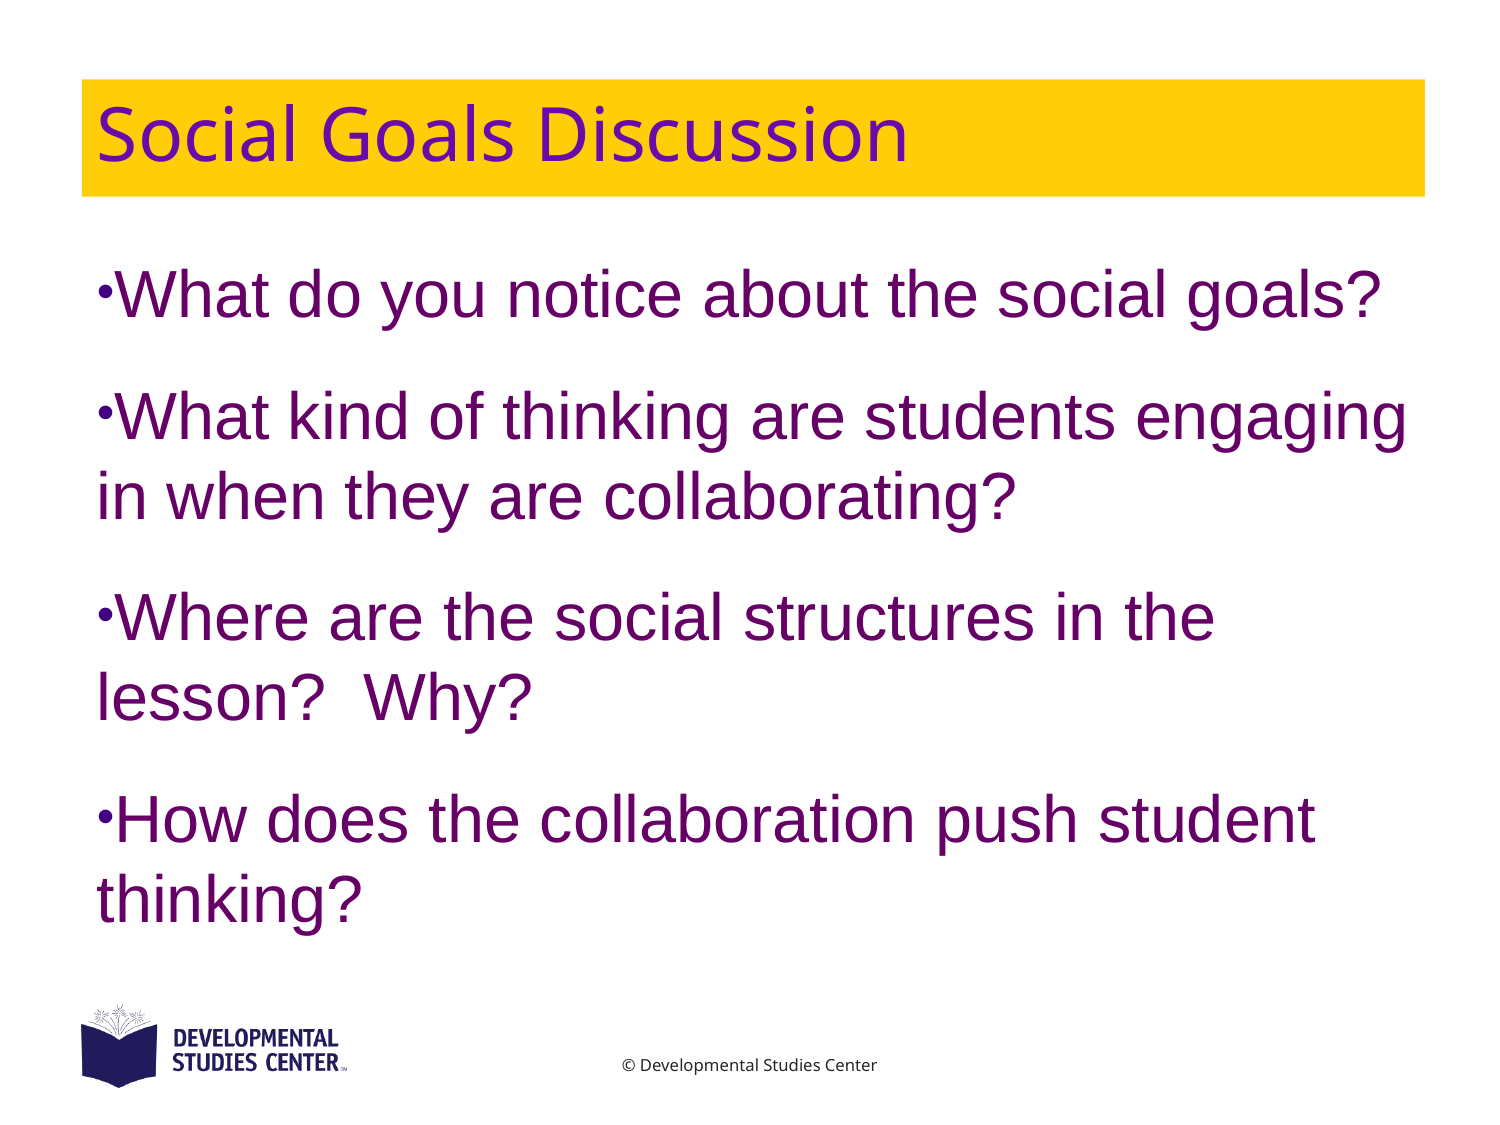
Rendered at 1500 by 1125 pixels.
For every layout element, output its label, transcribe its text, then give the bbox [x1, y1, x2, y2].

picture [81, 1005, 347, 1088]
list What do you notice about the social goals? What kind of thinking are students engaging in when they are collaborating? Where are the social structures in the lesson? Why? How does the collaboration push student thinking? [81, 243, 1425, 1005]
title Social Goals Discussion [81, 79, 1425, 197]
